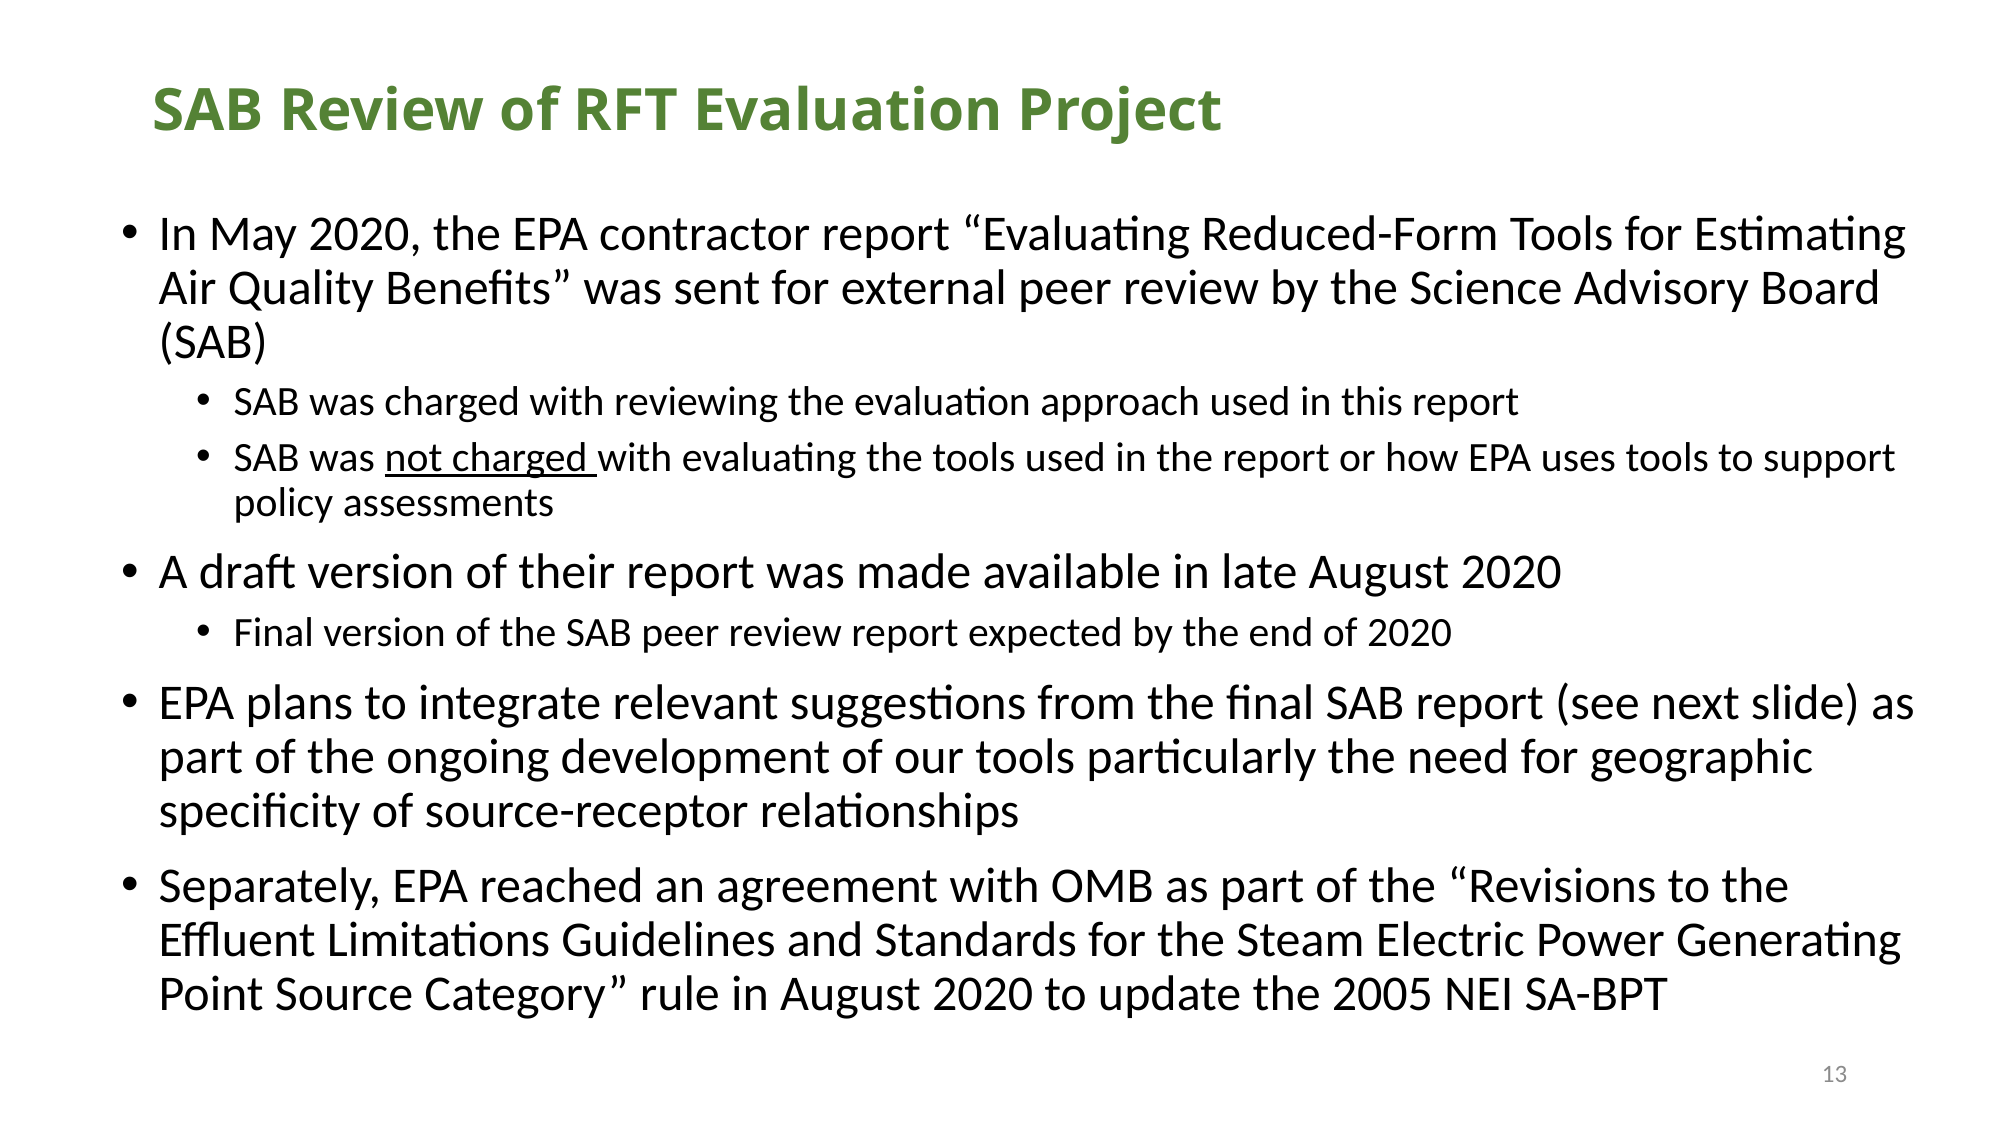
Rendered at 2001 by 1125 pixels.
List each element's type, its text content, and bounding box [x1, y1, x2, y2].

slide_number 13 [1412, 1042, 1863, 1103]
title SAB Review of RFT Evaluation Project [137, 3, 1863, 199]
list In May 2020, the EPA contractor report “Evaluating Reduced-Form Tools for Estimating Air Quality Benefits” was sent for external peer review by the Science Advisory Board (SAB) SAB was charged with reviewing the evaluation approach used in this report SAB was not charged with evaluating the tools used in the report or how EPA uses tools to support policy assessments A draft version of their report was made available in late August 2020 Final version of the SAB peer review report expected by the end of 2020 EPA plans to integrate relevant suggestions from the final SAB report (see next slide) as part of the ongoing development of our tools particularly the need for geographic specificity of source-receptor relationships Separately, EPA reached an agreement with OMB as part of the “Revisions to the Effluent Limitations Guidelines and Standards for the Steam Electric Power Generating Point Source Category” rule in August 2020 to update the 2005 NEI SA-BPT [106, 199, 1959, 1106]
